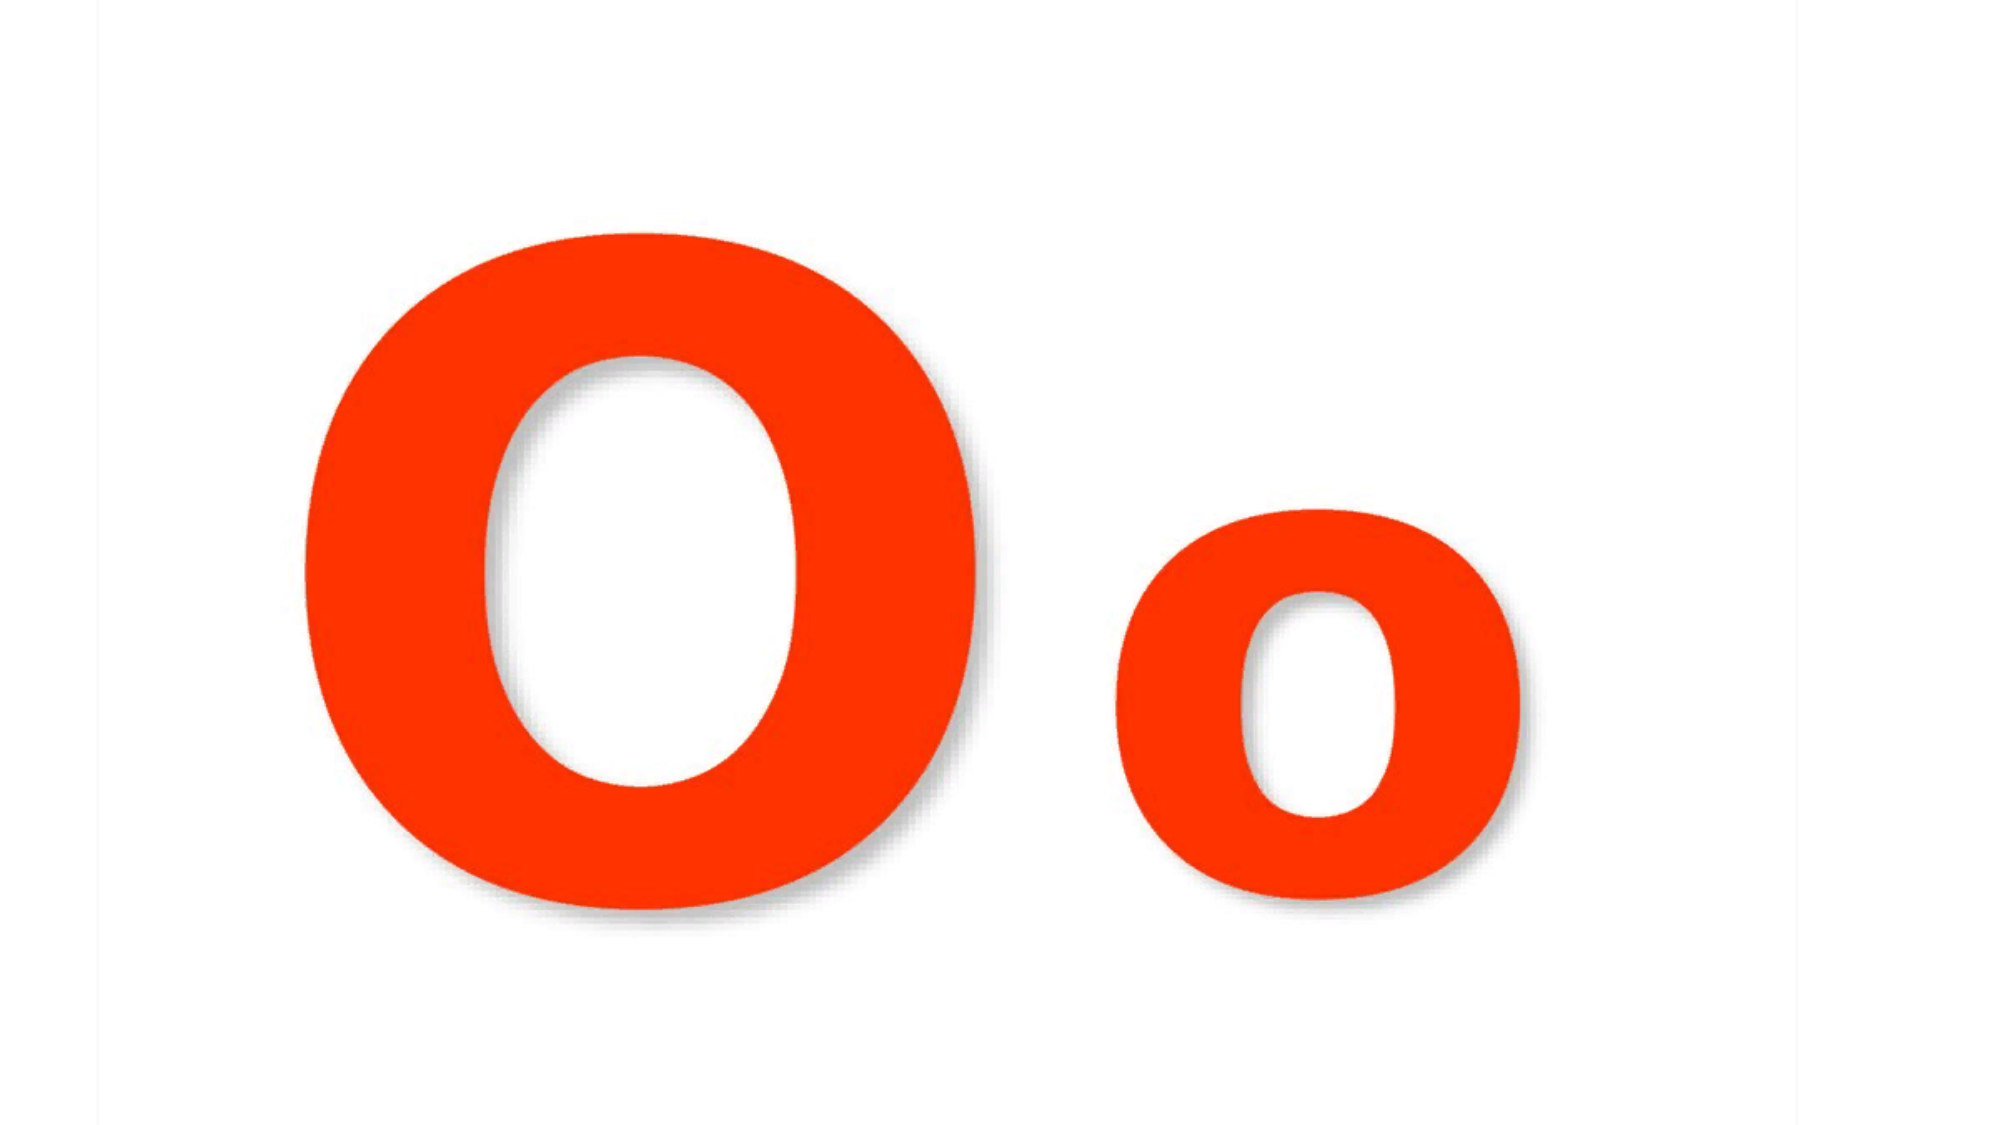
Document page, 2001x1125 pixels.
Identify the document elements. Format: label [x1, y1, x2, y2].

picture [95, 0, 1800, 1125]
